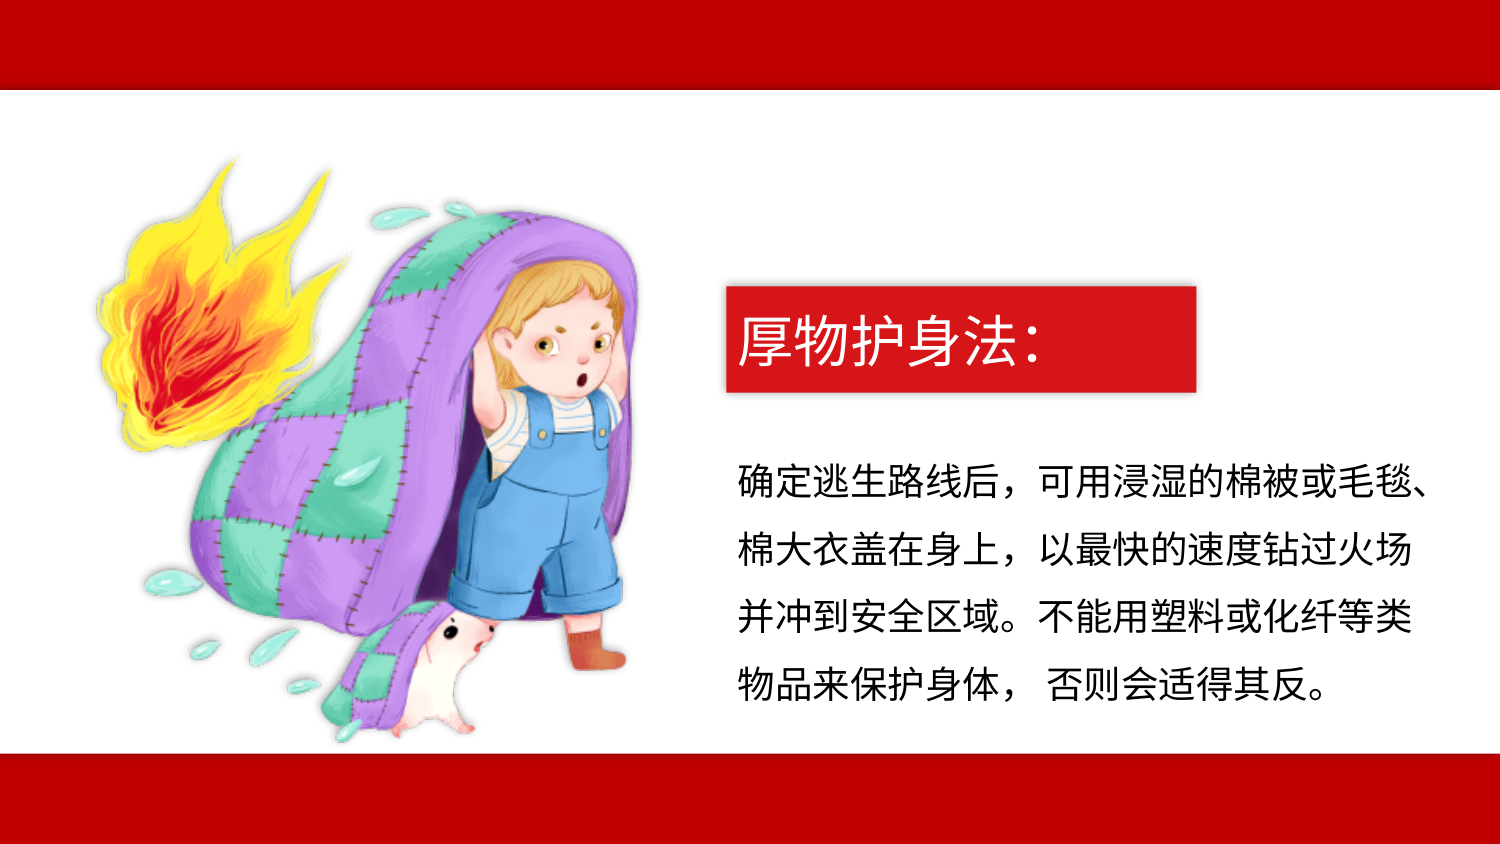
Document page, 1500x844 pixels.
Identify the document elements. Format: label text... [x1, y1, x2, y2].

text_box [0, 89, 1500, 755]
picture [81, 139, 704, 779]
text_box 厚物护身法： [725, 285, 1197, 394]
text_box 确定逃生路线后，可用浸湿的棉被或毛毯、棉大衣盖在身上，以最快的速度钻过火场并冲到安全区域。不能用塑料或化纤等类物品来保护身体， 否则会适得其反。 [726, 430, 1431, 712]
